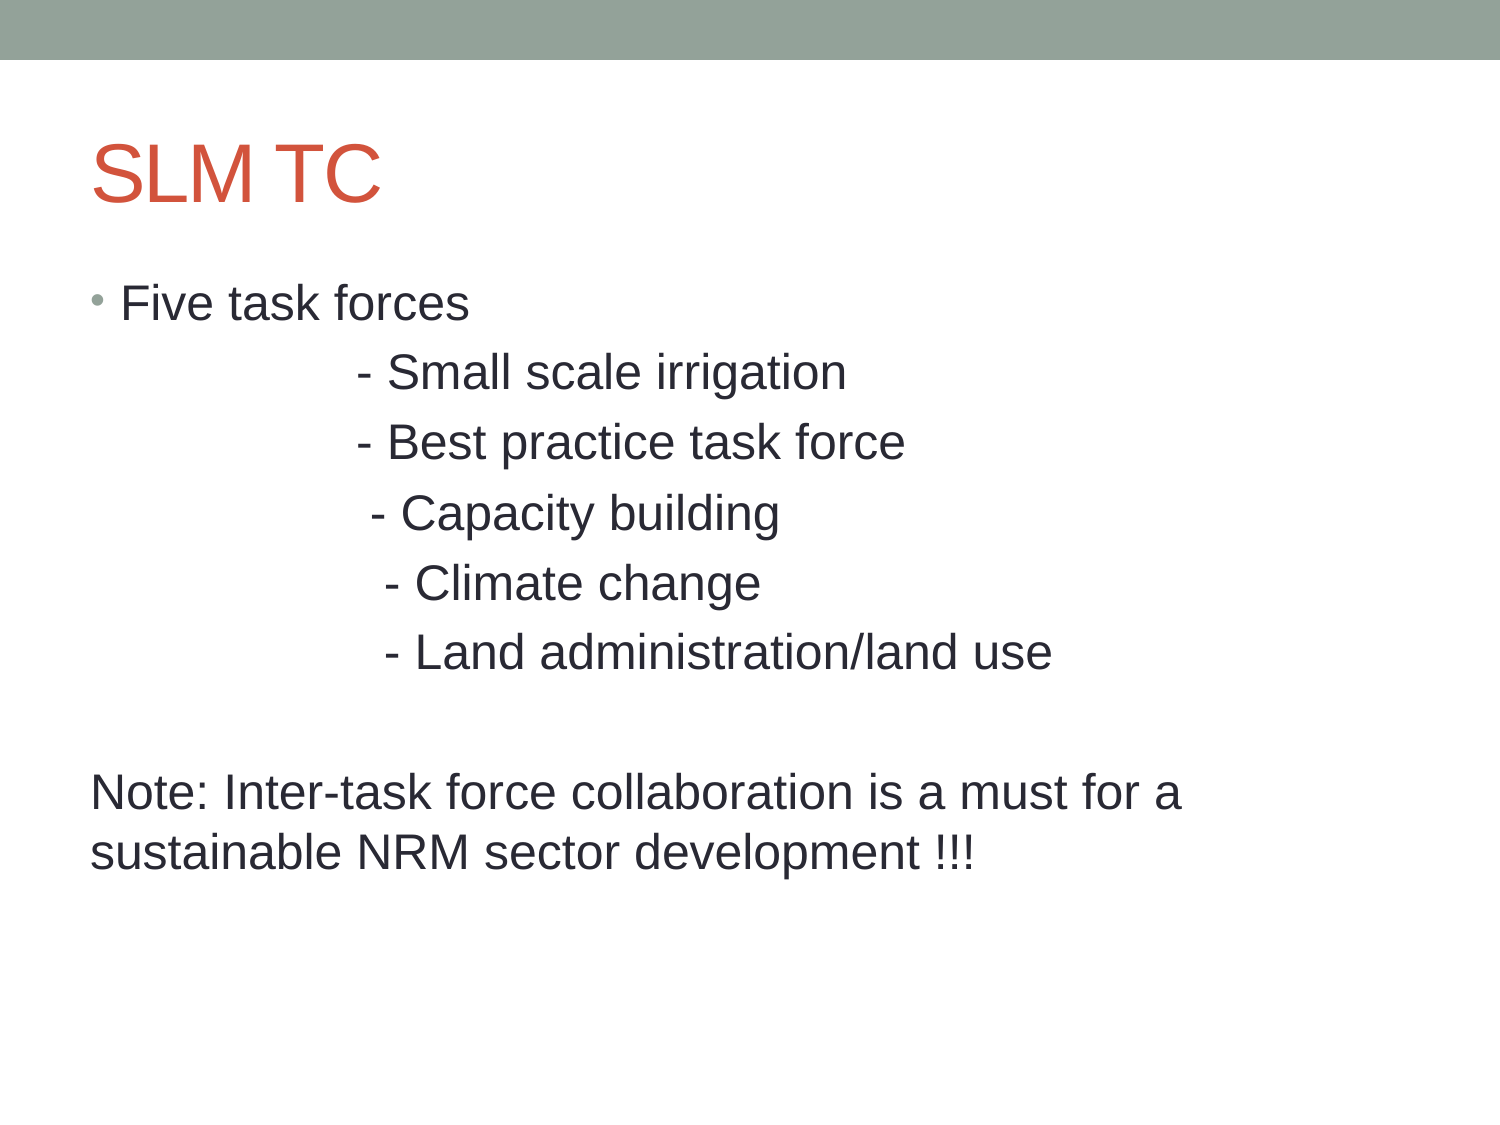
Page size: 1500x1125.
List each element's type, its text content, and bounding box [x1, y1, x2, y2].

list Five task forces - Small scale irrigation - Best practice task force - Capacity building - Climate change - Land administration/land use Note: Inter-task force collaboration is a must for a sustainable NRM sector development !!! [75, 262, 1425, 1063]
title SLM TC [75, 87, 1425, 250]
